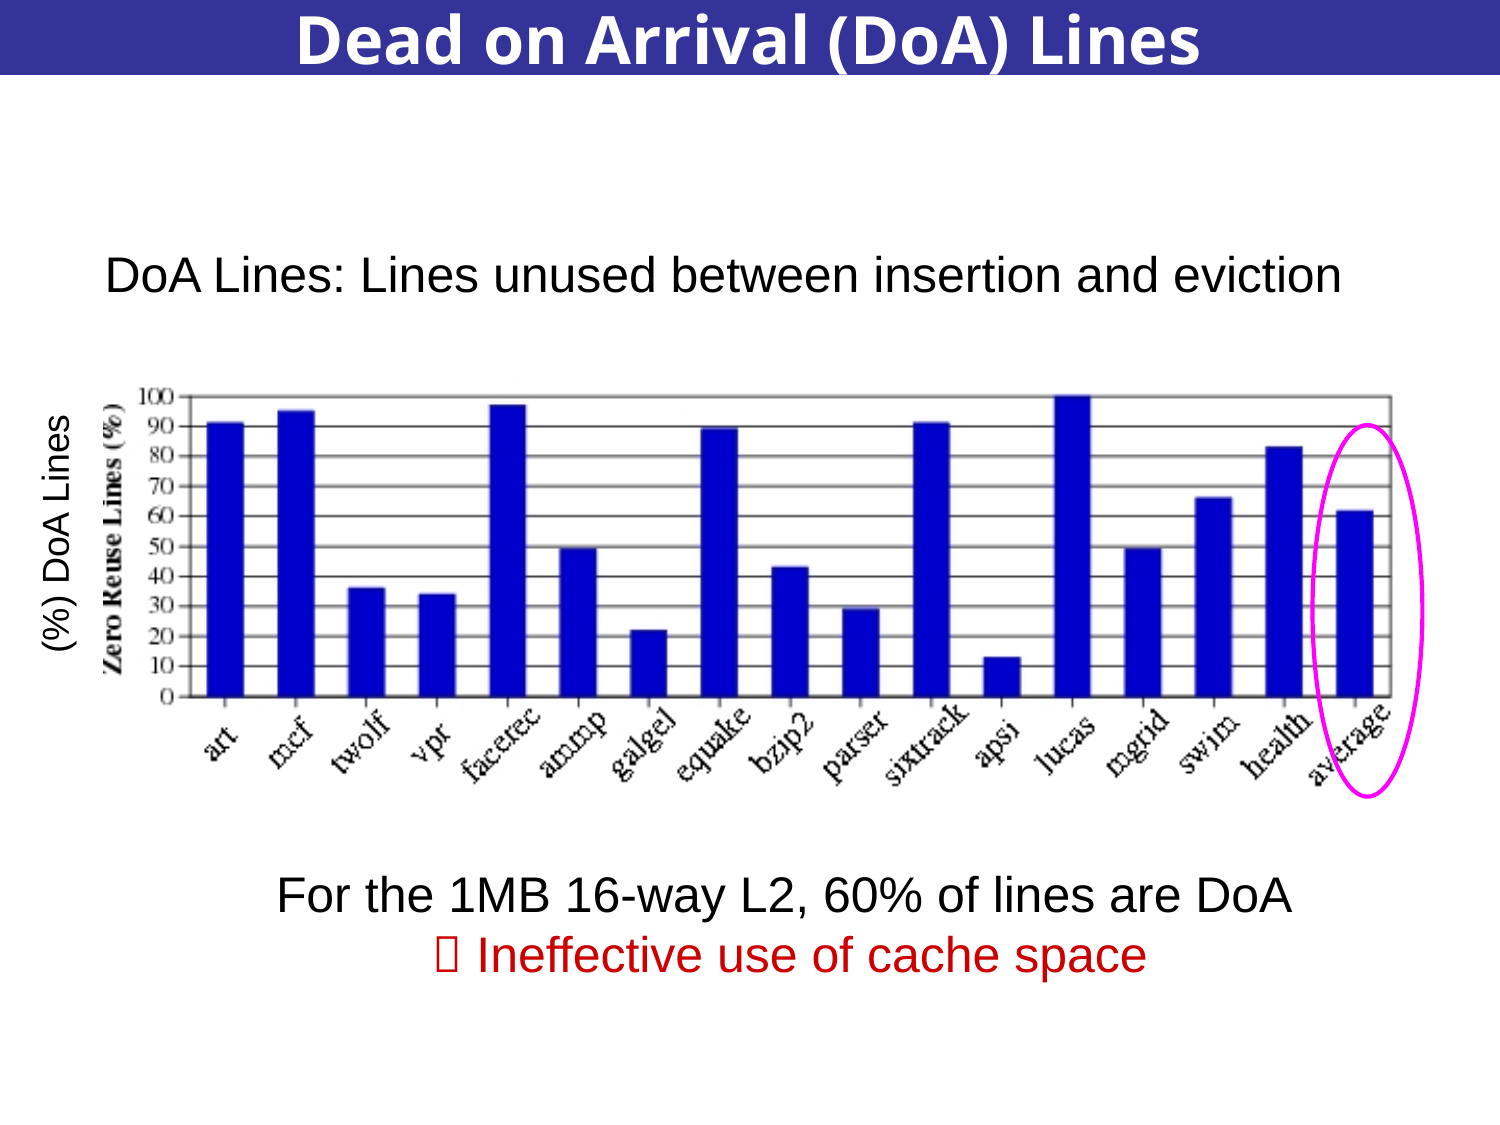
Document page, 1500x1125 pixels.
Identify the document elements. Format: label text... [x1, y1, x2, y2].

text_box [7, 354, 90, 695]
text_box [1401, 463, 1423, 758]
text_box DoA Lines: Lines unused between insertion and eviction [75, 234, 1431, 310]
text_box (%) DoA Lines [24, 354, 100, 679]
text_box For the 1MB 16-way L2, 60% of lines are DoA  Ineffective use of cache space [151, 855, 1355, 991]
title Dead on Arrival (DoA) Lines [0, 0, 1500, 75]
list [102, 377, 1398, 798]
